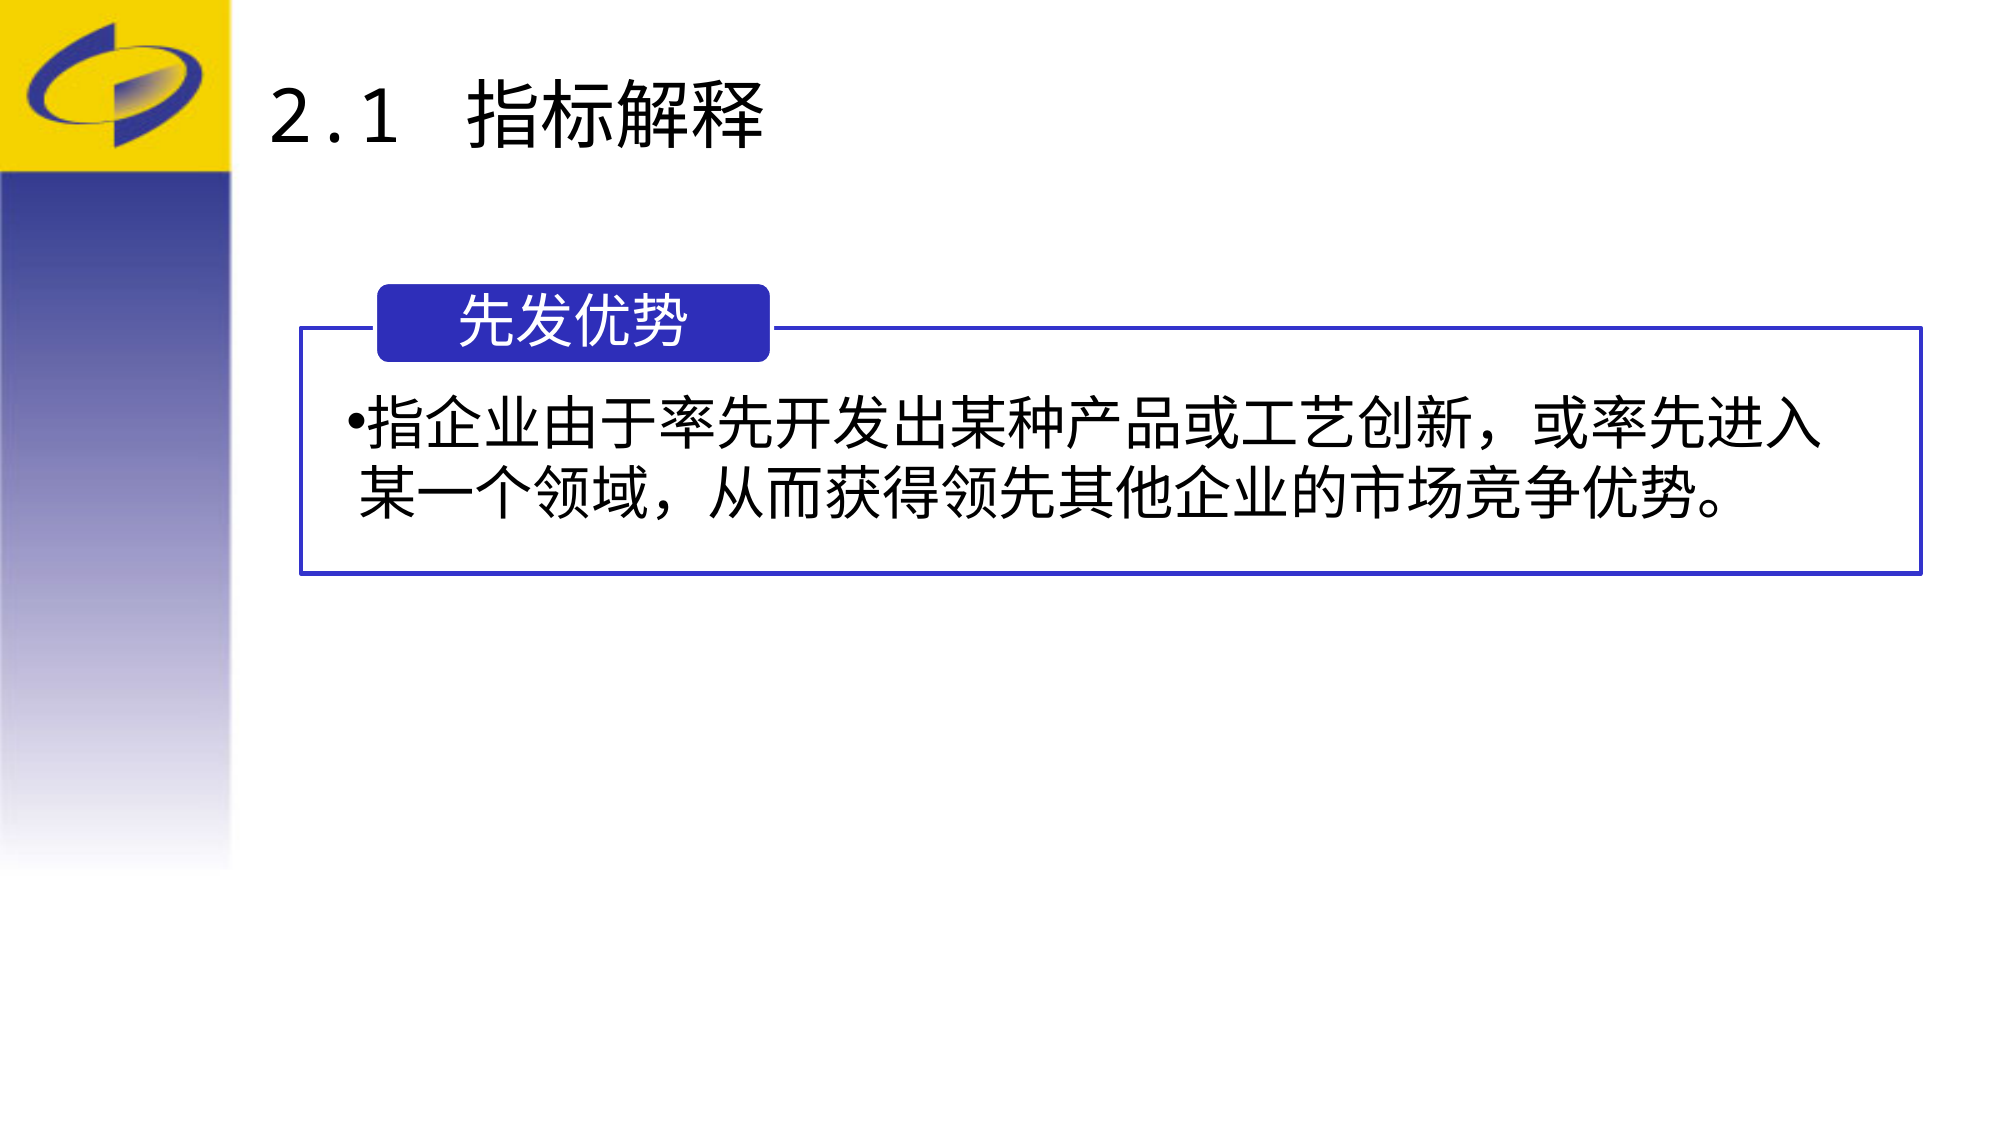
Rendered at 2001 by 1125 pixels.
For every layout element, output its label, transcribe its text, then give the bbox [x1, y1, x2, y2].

picture [0, 0, 2000, 1125]
title 2.1 指标解释 [252, 39, 1870, 185]
text_box 先发优势 [372, 279, 775, 367]
text_box 指企业由于率先开发出某种产品或工艺创新，或率先进入某一个领域，从而获得领先其他企业的市场竞争优势。 [299, 326, 1923, 576]
